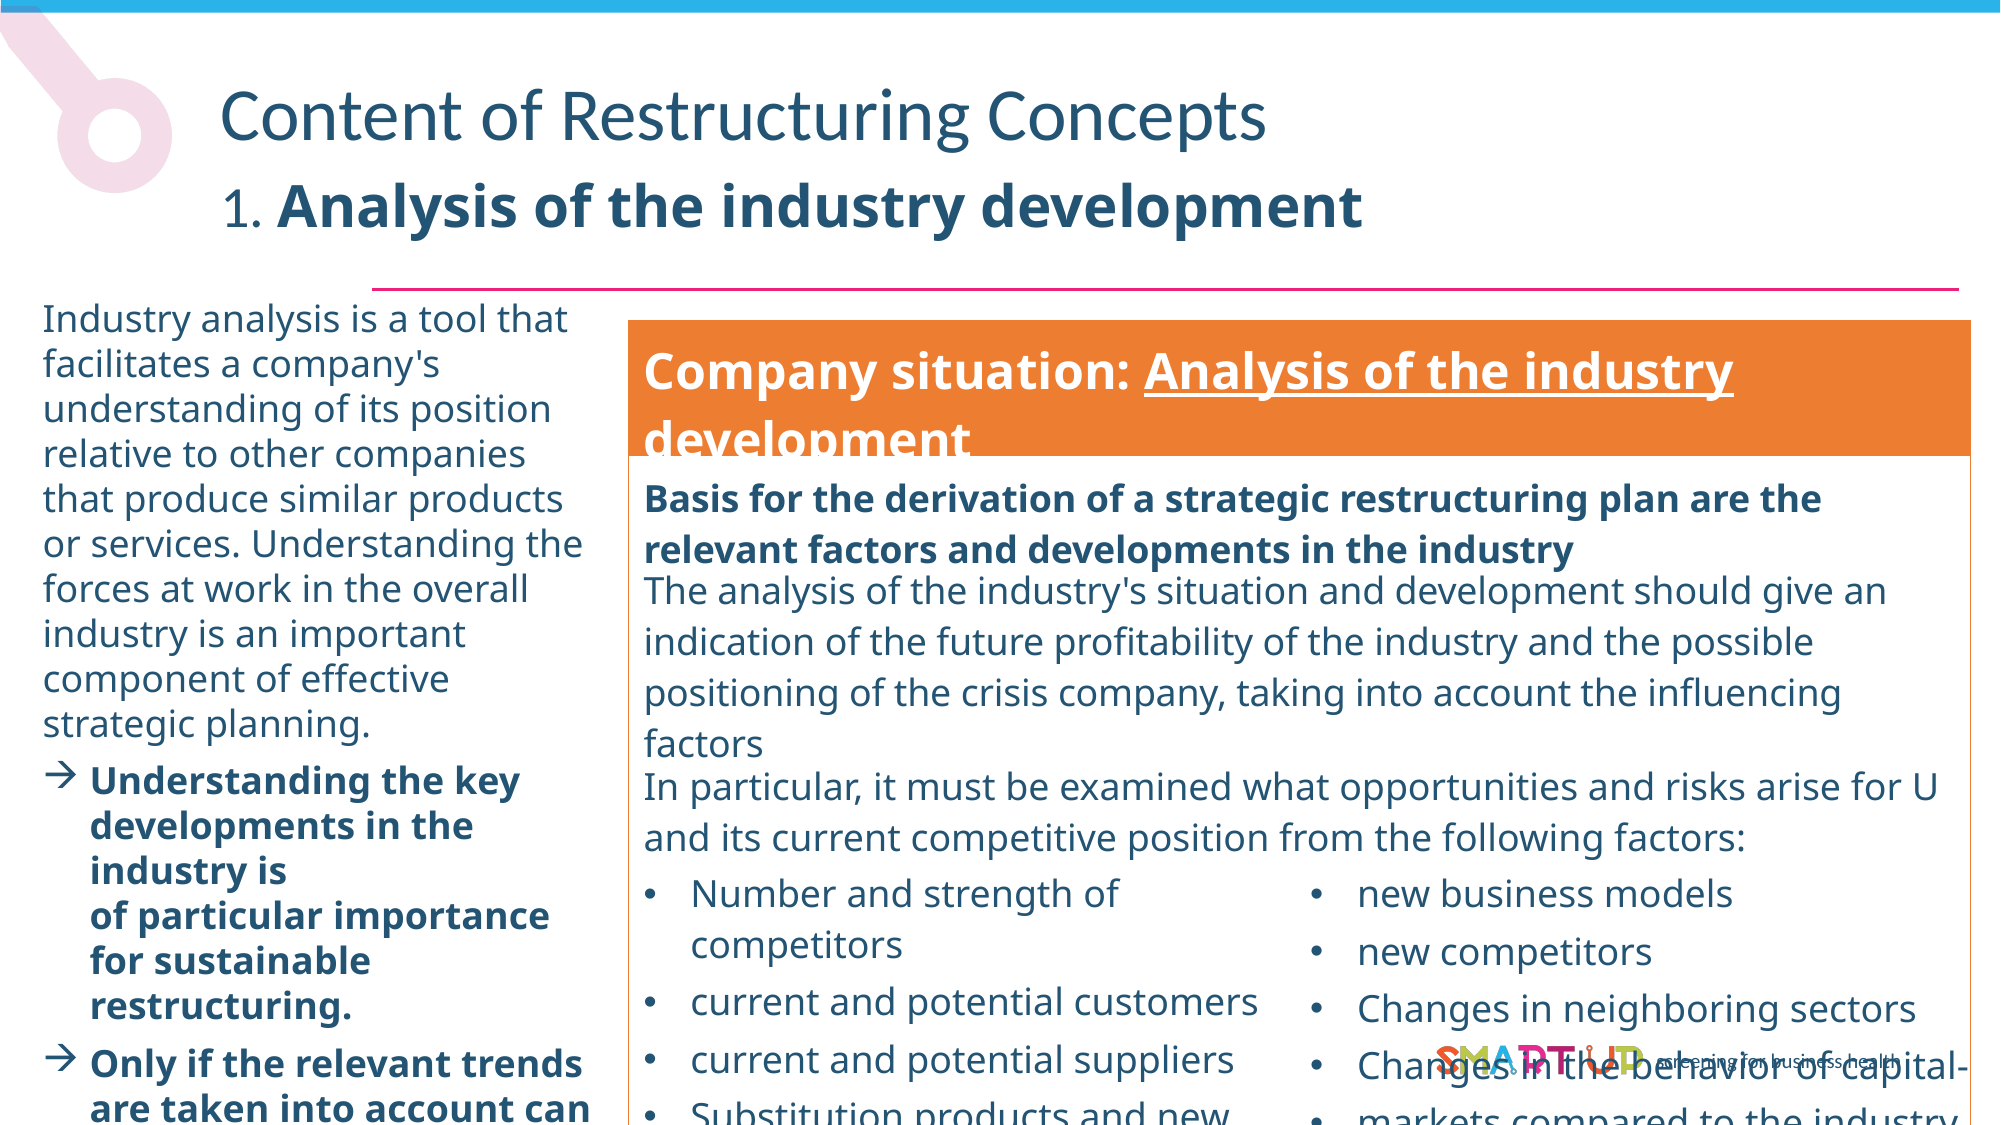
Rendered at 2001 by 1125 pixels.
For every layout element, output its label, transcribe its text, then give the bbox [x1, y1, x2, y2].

picture [0, 6, 224, 218]
table_cell In particular, it must be examined what opportunities and risks arise for U and its current competitive position from the following factors: [629, 744, 1970, 851]
table_cell Basis for the derivation of a strategic restructuring plan are the relevant factors and developments in the industry [629, 456, 1970, 563]
table_cell The analysis of the industry's situation and development should give an indication of the future profitability of the industry and the possible positioning of the crisis company, taking into account the influencing factors [629, 563, 1970, 744]
table_header Company situation: Analysis of the industry development [629, 322, 1970, 456]
text_box Industry analysis is a tool that facilitates a company's understanding of its position relative to other companies that produce similar products or services. Understanding the forces at work in the overall industry is an important component of effective strategic planning. Understanding the key developments in the industry is of particular importance for sustainable restructuring. Only if the relevant trends are taken into account can restructuring have a lasting effect. [29, 288, 611, 1125]
table_cell new business models new competitors Changes in neighboring sectors Changes in the behavior of capital- markets compared to the industry [1295, 851, 1970, 1125]
table_cell Number and strength of competitors current and potential customers current and potential suppliers Substitution products and new Technologies [629, 851, 1295, 1125]
list Content of Restructuring Concepts 1. Analysis of the industry development [205, 68, 1756, 258]
